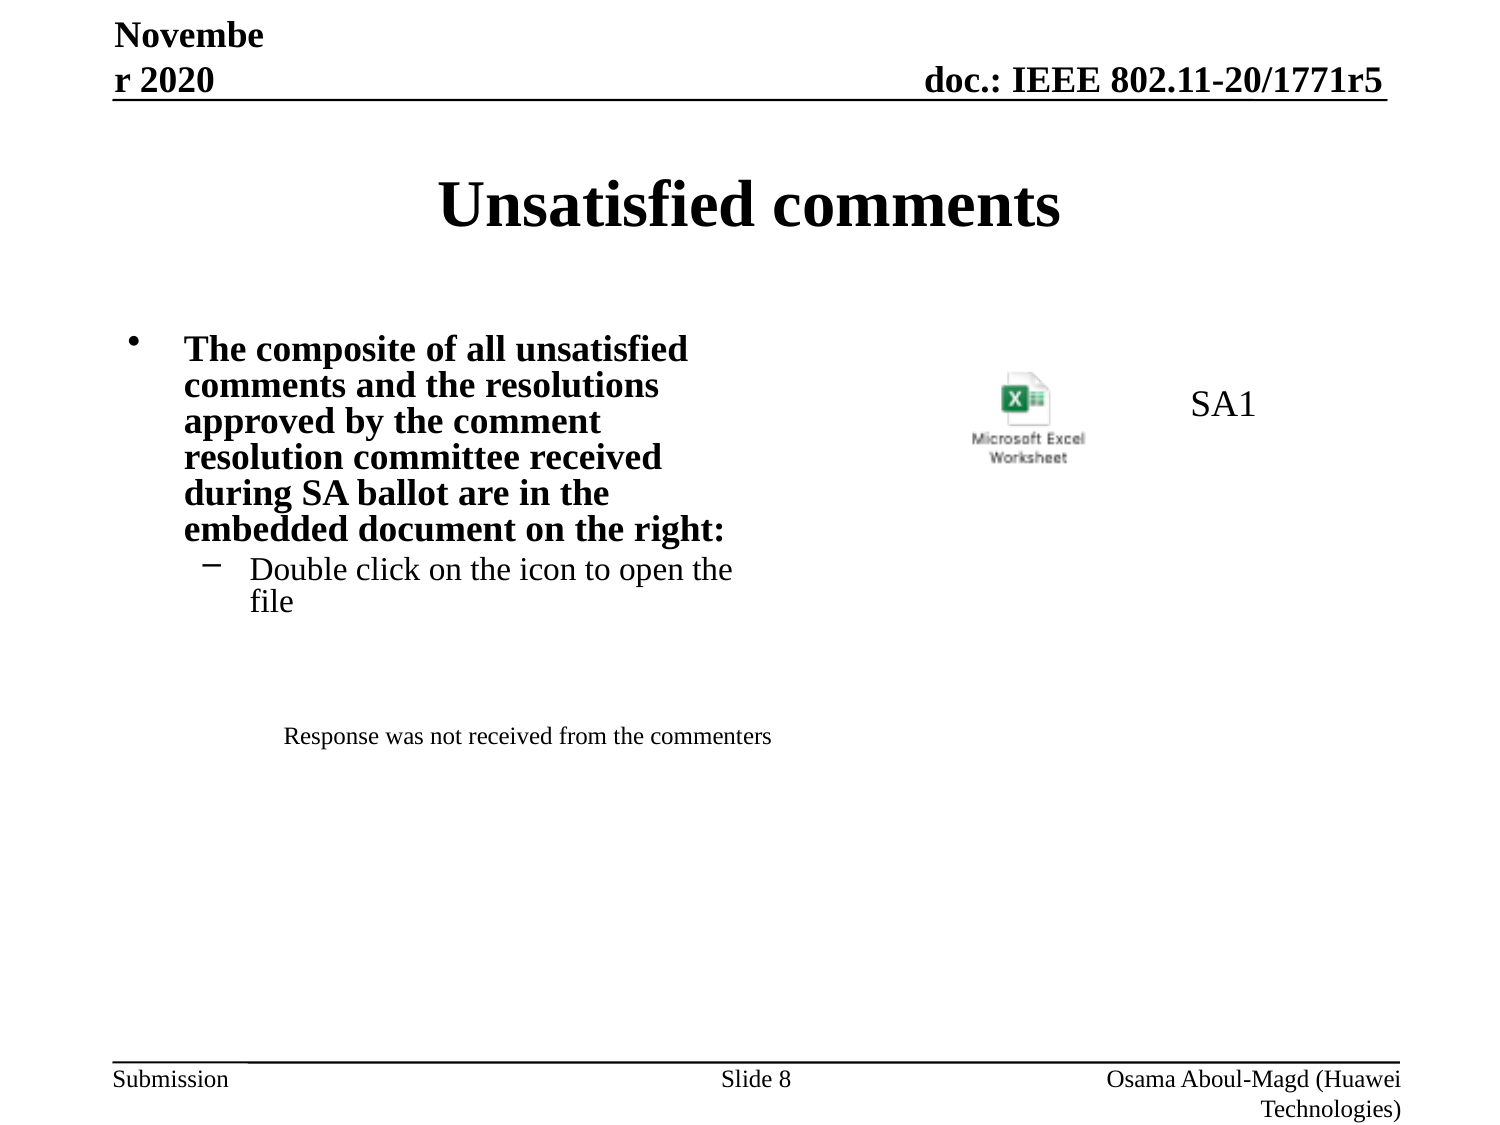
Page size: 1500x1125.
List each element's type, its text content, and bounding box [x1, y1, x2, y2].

text_box Response was not received from the commenters [268, 712, 1050, 758]
slide_number Slide 8 [712, 1061, 800, 1093]
list The composite of all unsatisfied comments and the resolutions approved by the comment resolution committee received during SA ballot are in the embedded document on the right: Double click on the icon to open the file [112, 324, 751, 1001]
title Unsatisfied comments [112, 112, 1388, 288]
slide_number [114, 54, 270, 101]
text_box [949, 371, 1109, 473]
footer Osama Aboul-Magd (Huawei Technologies) [1092, 1061, 1402, 1093]
text_box SA1 [1175, 371, 1272, 432]
